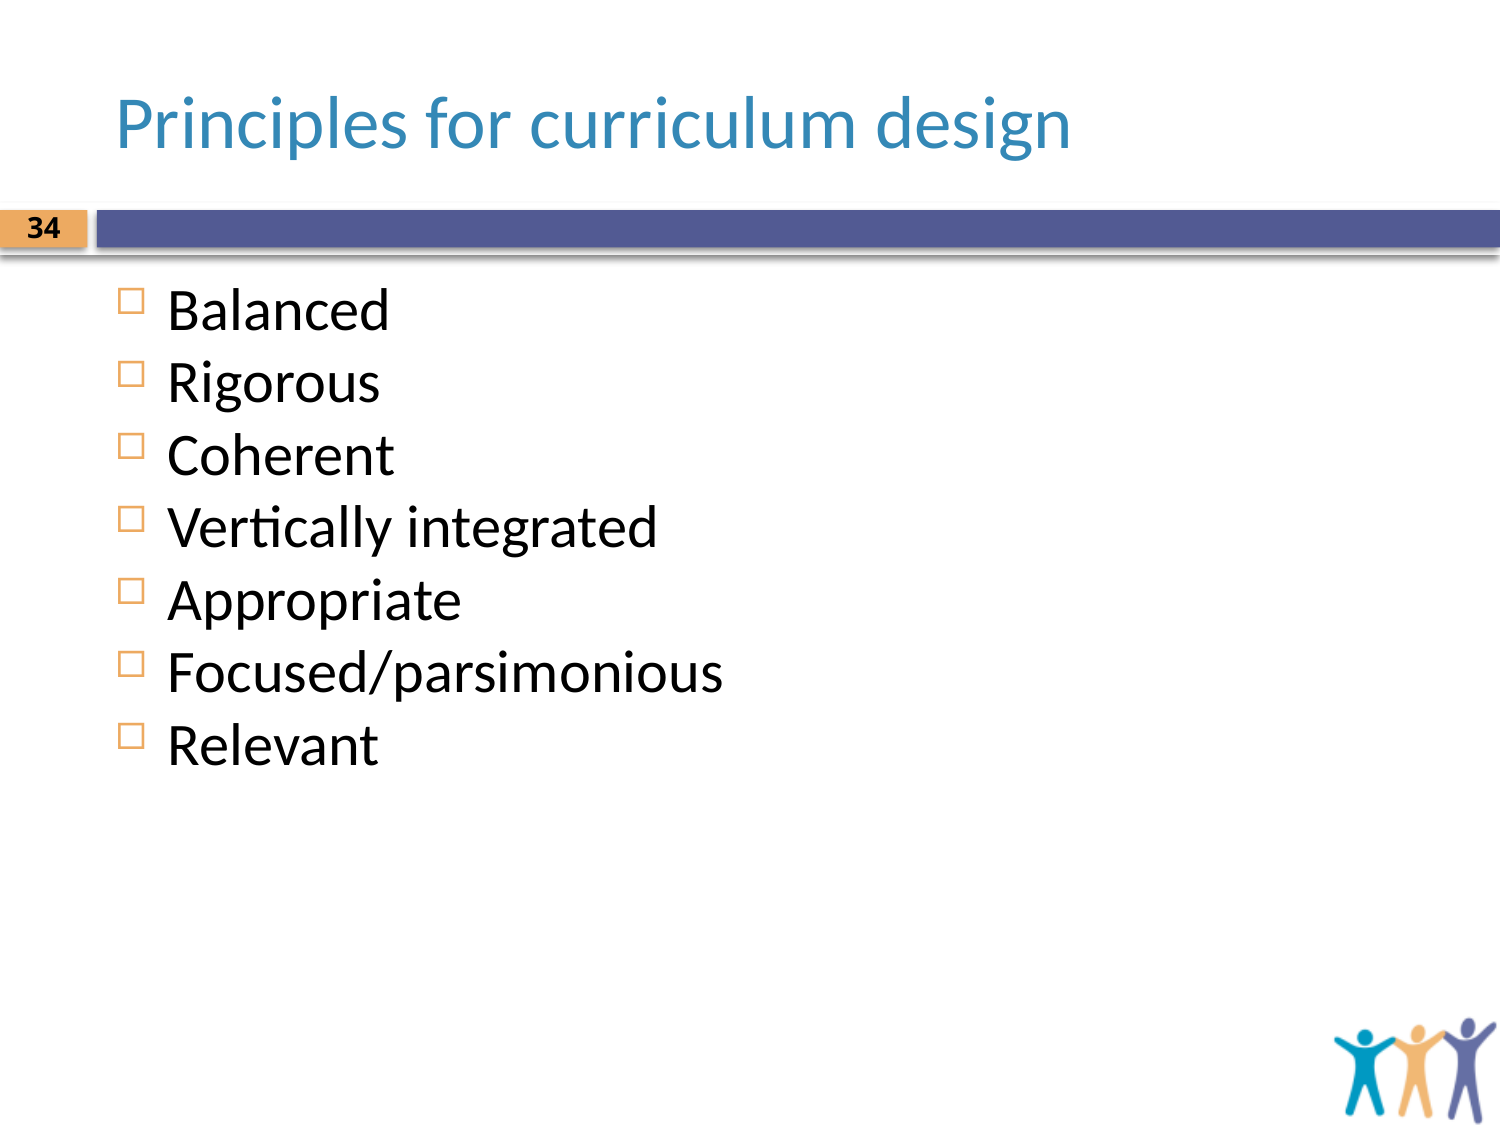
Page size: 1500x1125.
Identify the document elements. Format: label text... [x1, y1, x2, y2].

title Principles for curriculum design [100, 37, 1438, 200]
list Balanced Rigorous Coherent Vertically integrated Appropriate Focused/parsimonious Relevant [100, 262, 1438, 1000]
slide_number 34 [0, 208, 88, 249]
